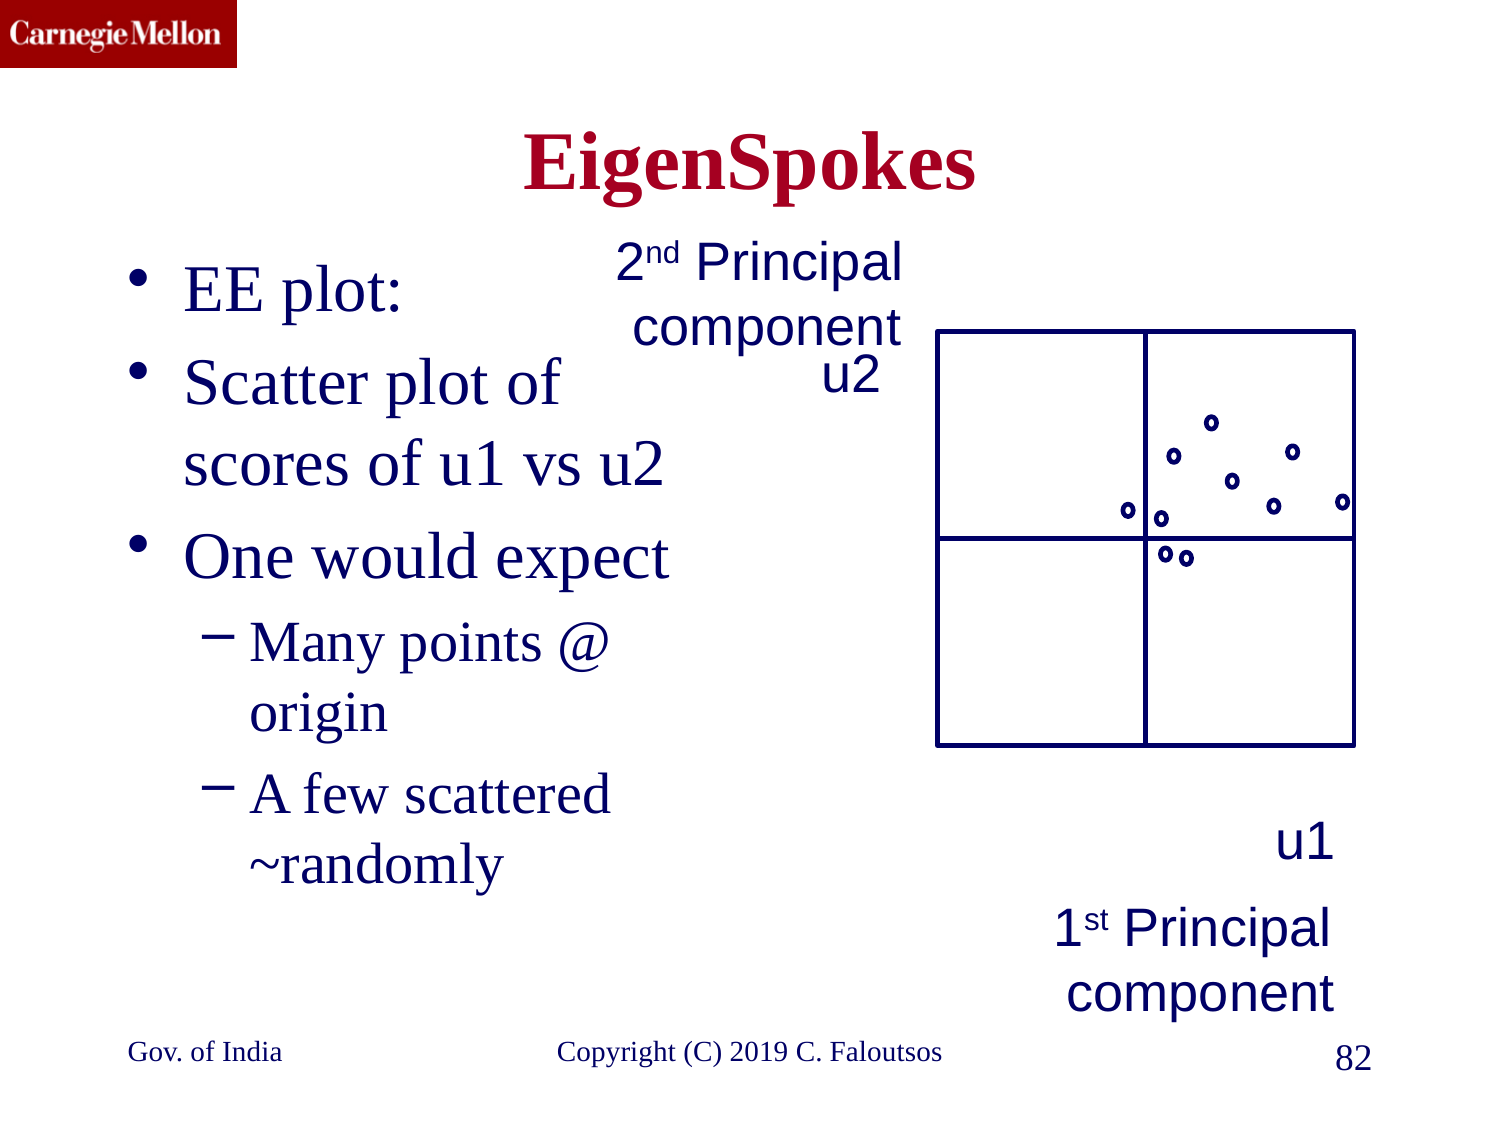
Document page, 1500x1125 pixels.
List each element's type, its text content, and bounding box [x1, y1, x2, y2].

text_box [1181, 552, 1192, 565]
text_box [1287, 445, 1298, 459]
text_box [1122, 504, 1134, 517]
text_box 2nd Principal component [600, 218, 934, 364]
text_box [1148, 546, 1355, 746]
text_box OR(t) [1148, 541, 1354, 546]
footer Copyright (C) 2019 C. Faloutsos [512, 1024, 988, 1101]
title EigenSpokes [112, 99, 1388, 213]
text_box u2 [806, 364, 897, 411]
text_box [1337, 495, 1348, 509]
text_box [1148, 331, 1355, 537]
picture [0, 0, 237, 68]
list EE plot: Scatter plot of scores of u1 vs u2 One would expect Many points @ origin A few scattered ~randomly [112, 237, 738, 1001]
text_box [937, 547, 1143, 746]
text_box [1268, 499, 1280, 513]
text_box [1227, 474, 1238, 488]
text_box [1160, 548, 1171, 561]
text_box [1206, 416, 1217, 430]
slide_number 82 [1074, 1024, 1388, 1101]
text_box [937, 331, 1143, 536]
text_box u1 [1260, 797, 1351, 878]
slide_number Gov. of India [112, 1024, 426, 1101]
text_box 1st Principal component [1039, 885, 1362, 1030]
text_box [1168, 449, 1180, 463]
text_box [1156, 512, 1167, 525]
